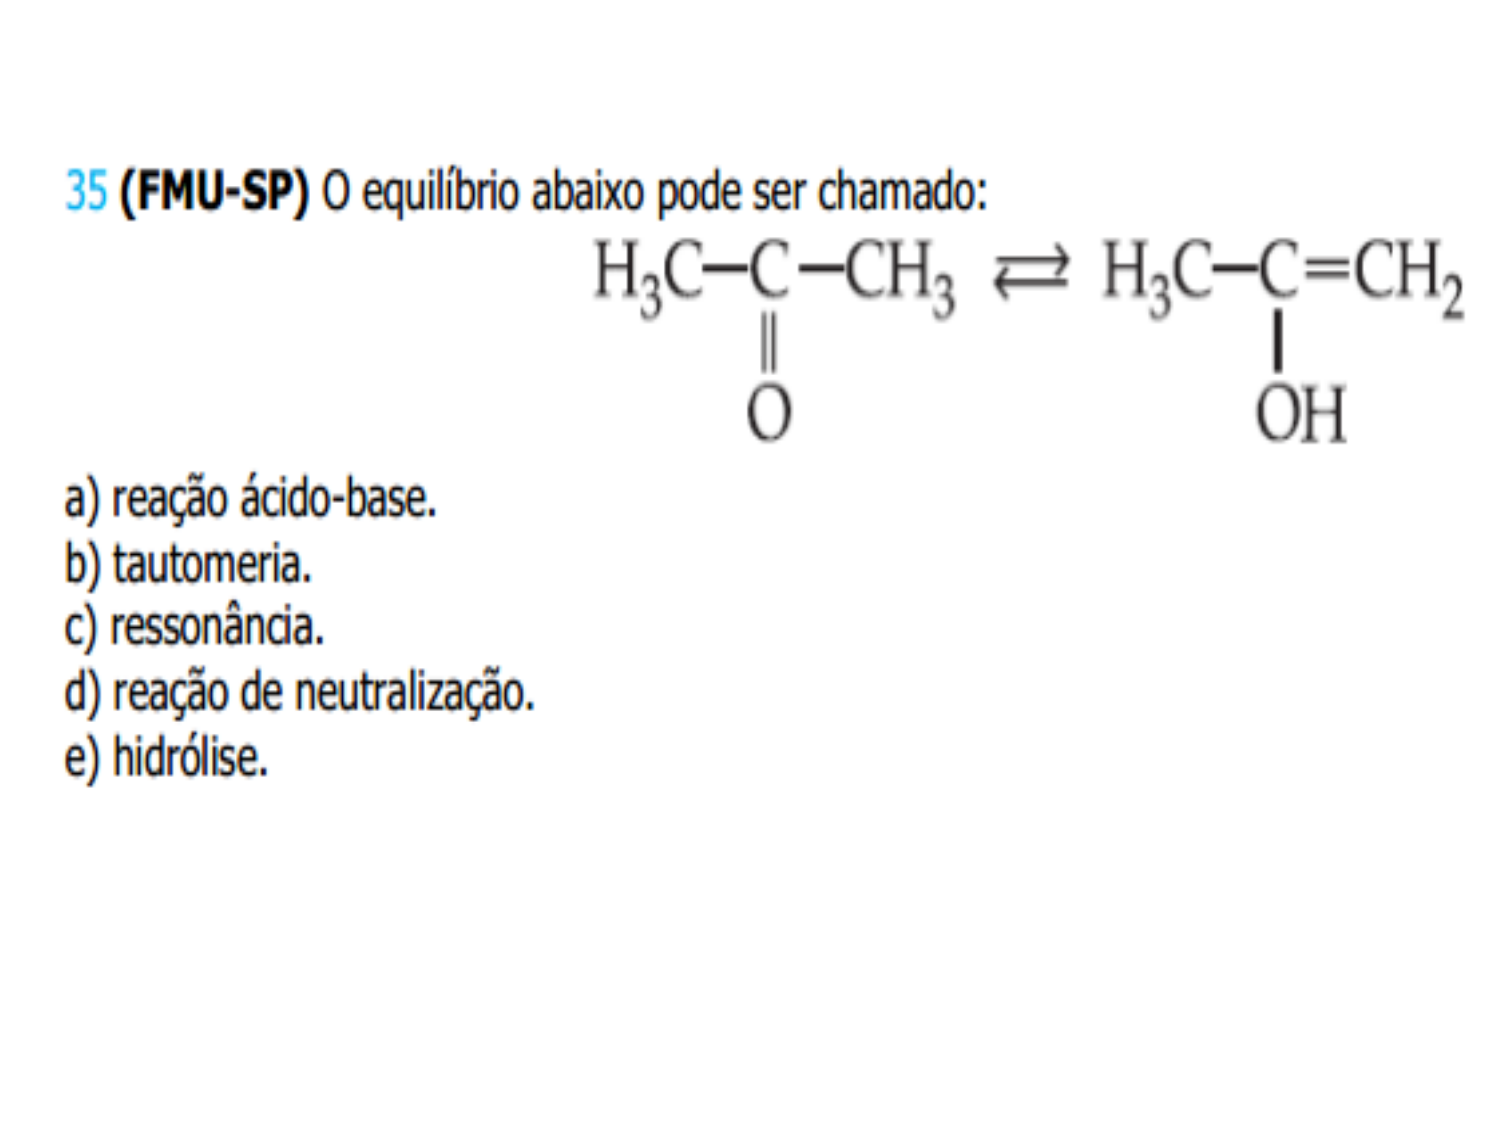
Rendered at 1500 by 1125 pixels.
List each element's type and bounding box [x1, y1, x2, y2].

picture [0, 101, 1500, 807]
